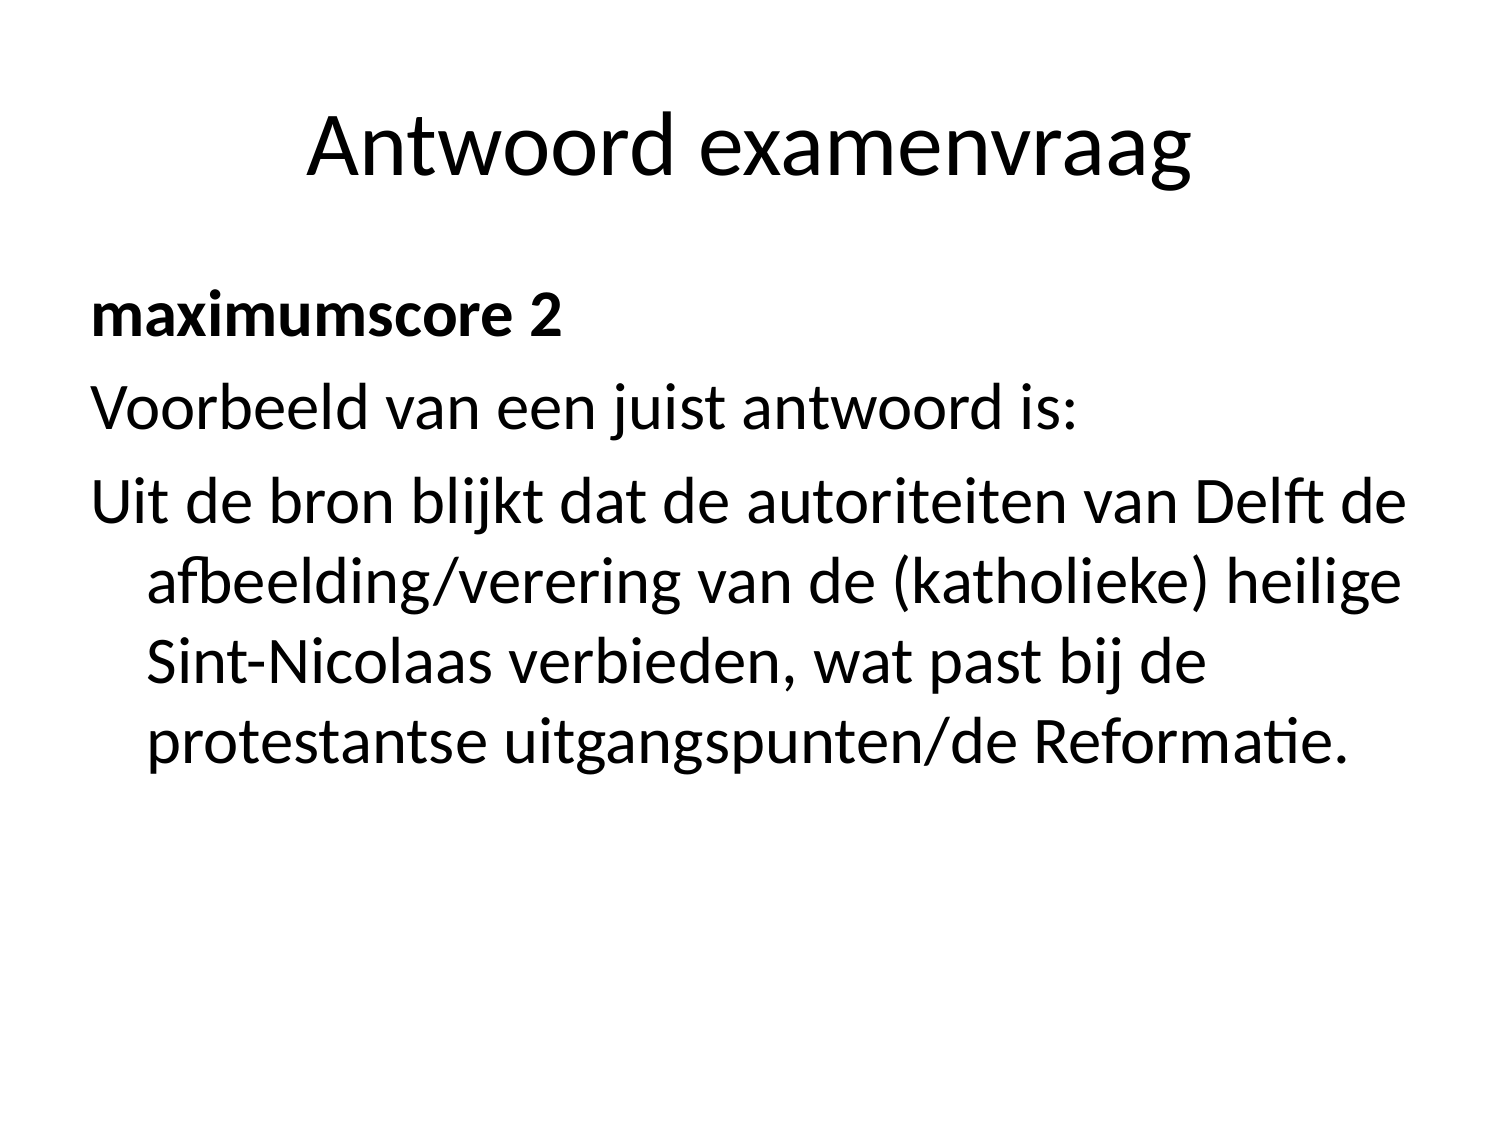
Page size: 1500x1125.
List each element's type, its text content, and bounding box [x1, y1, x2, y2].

list maximumscore 2 Voorbeeld van een juist antwoord is: Uit de bron blijkt dat de autoriteiten van Delft de afbeelding/verering van de (katholieke) heilige Sint-Nicolaas verbieden, wat past bij de protestantse uitgangspunten/de Reformatie. [75, 262, 1425, 1005]
title Antwoord examenvraag [75, 45, 1425, 233]
